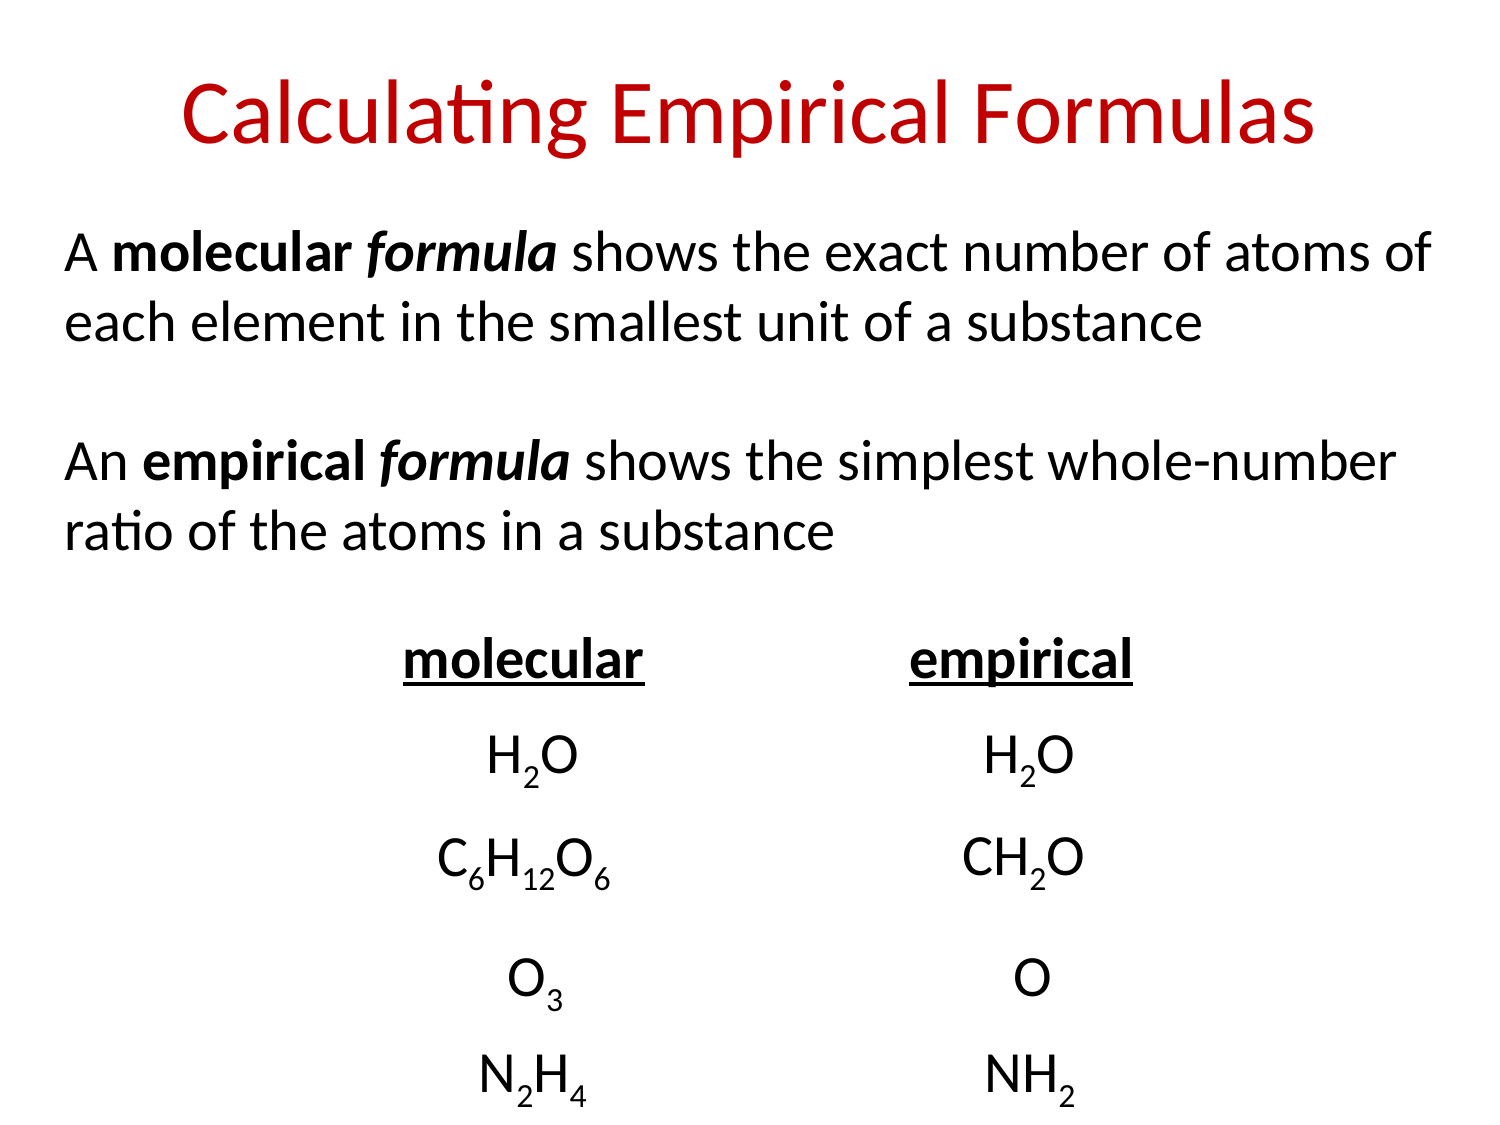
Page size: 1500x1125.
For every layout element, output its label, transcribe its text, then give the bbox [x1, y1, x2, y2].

text_box A molecular formula shows the exact number of atoms of each element in the smallest unit of a substance [50, 232, 1468, 361]
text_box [386, 612, 1151, 794]
text_box N2H4 [463, 1027, 602, 1122]
text_box C6H12O6 [422, 810, 626, 905]
text_box An empirical formula shows the simplest whole-number ratio of the atoms in a substance [50, 414, 1468, 570]
text_box NH2 [969, 1027, 1091, 1122]
text_box O3 [492, 930, 578, 1026]
text_box CH2O [947, 810, 1100, 905]
text_box Calculating Empirical Formulas [0, 44, 1500, 232]
text_box O [998, 930, 1067, 1016]
